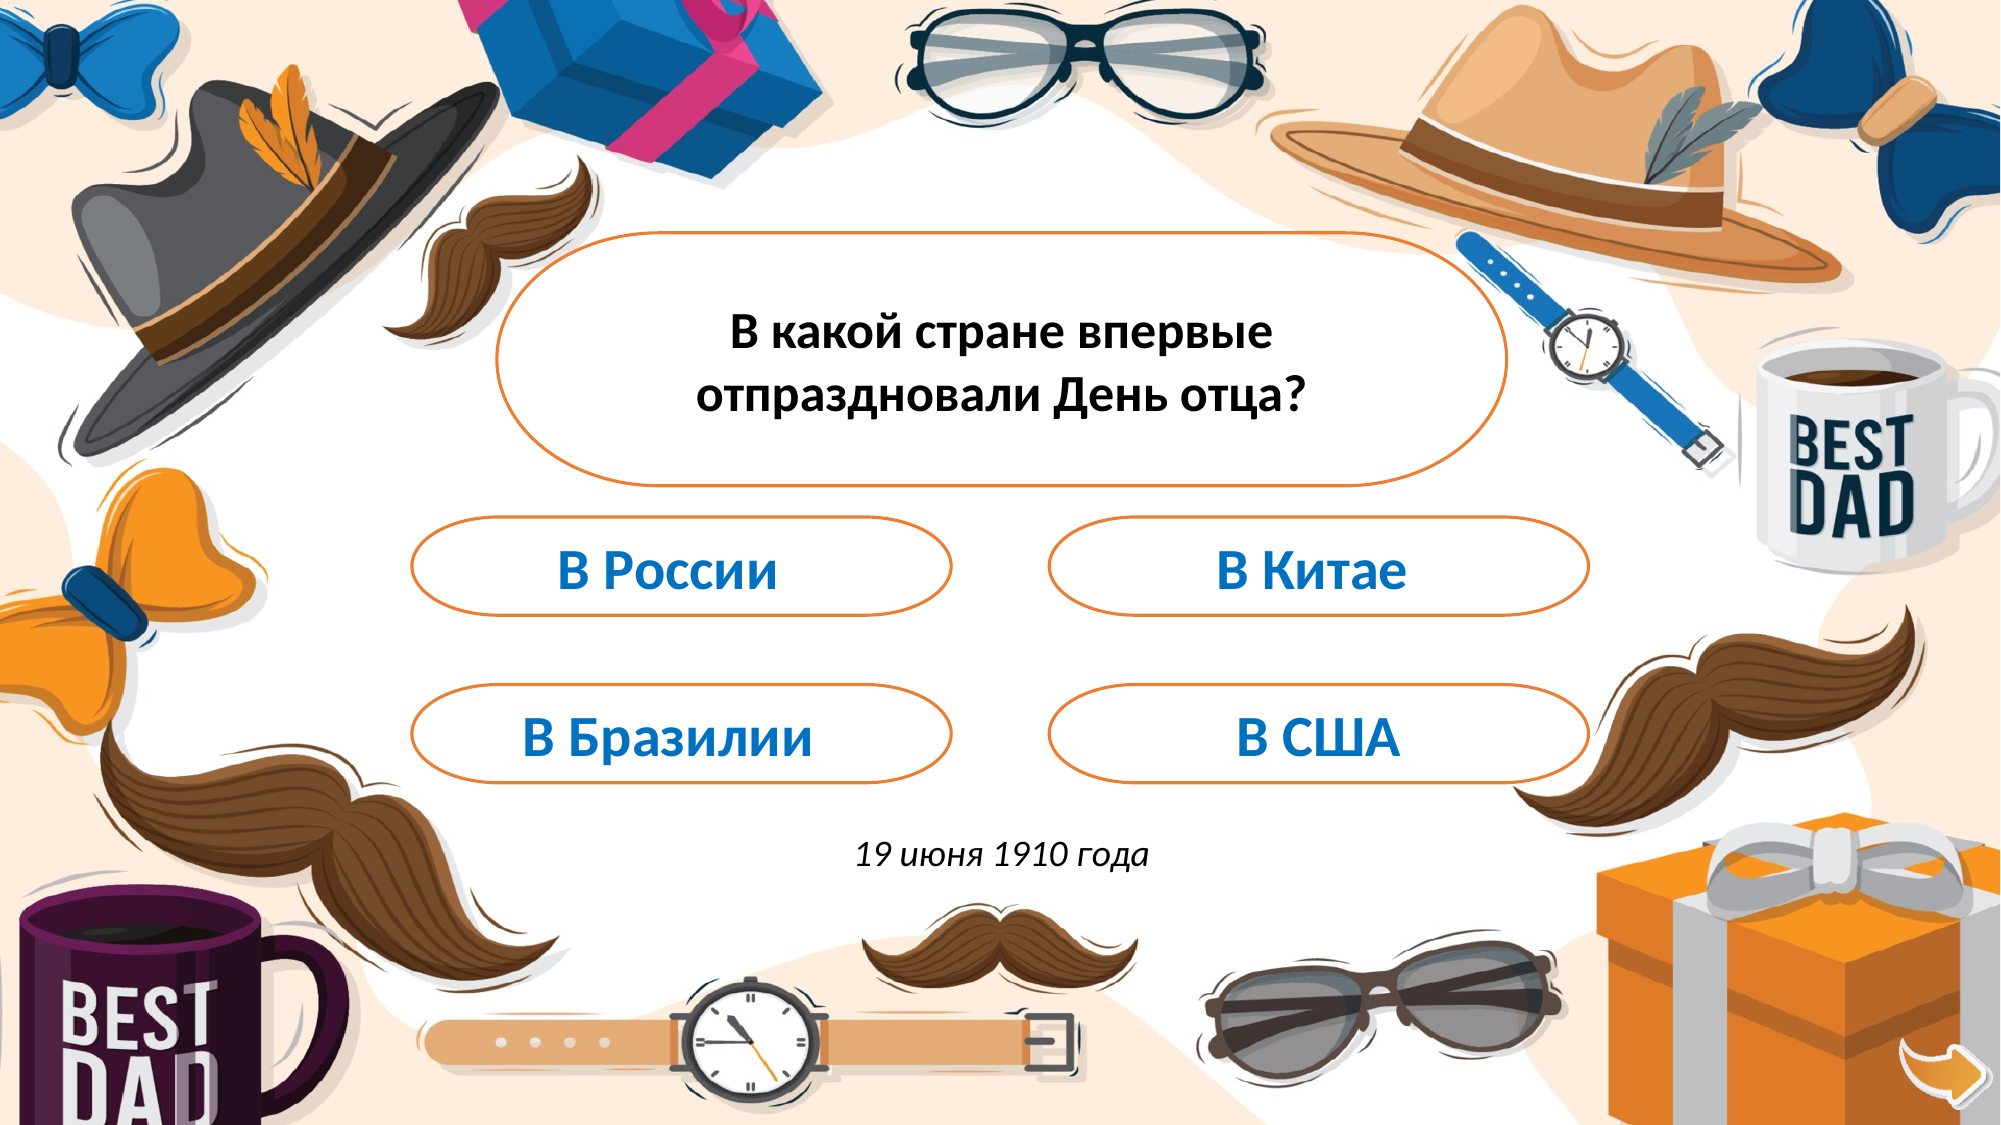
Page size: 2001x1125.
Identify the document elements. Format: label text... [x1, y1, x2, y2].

text_box 19 июня 1910 года [838, 821, 1166, 882]
text_box В США [1048, 683, 1590, 784]
text_box В Бразилии [410, 683, 953, 784]
text_box В какой стране впервые отпраздновали День отца? [495, 231, 1508, 487]
text_box В Китае [1048, 515, 1590, 617]
picture [0, 0, 2001, 1125]
text_box В России [410, 515, 953, 617]
